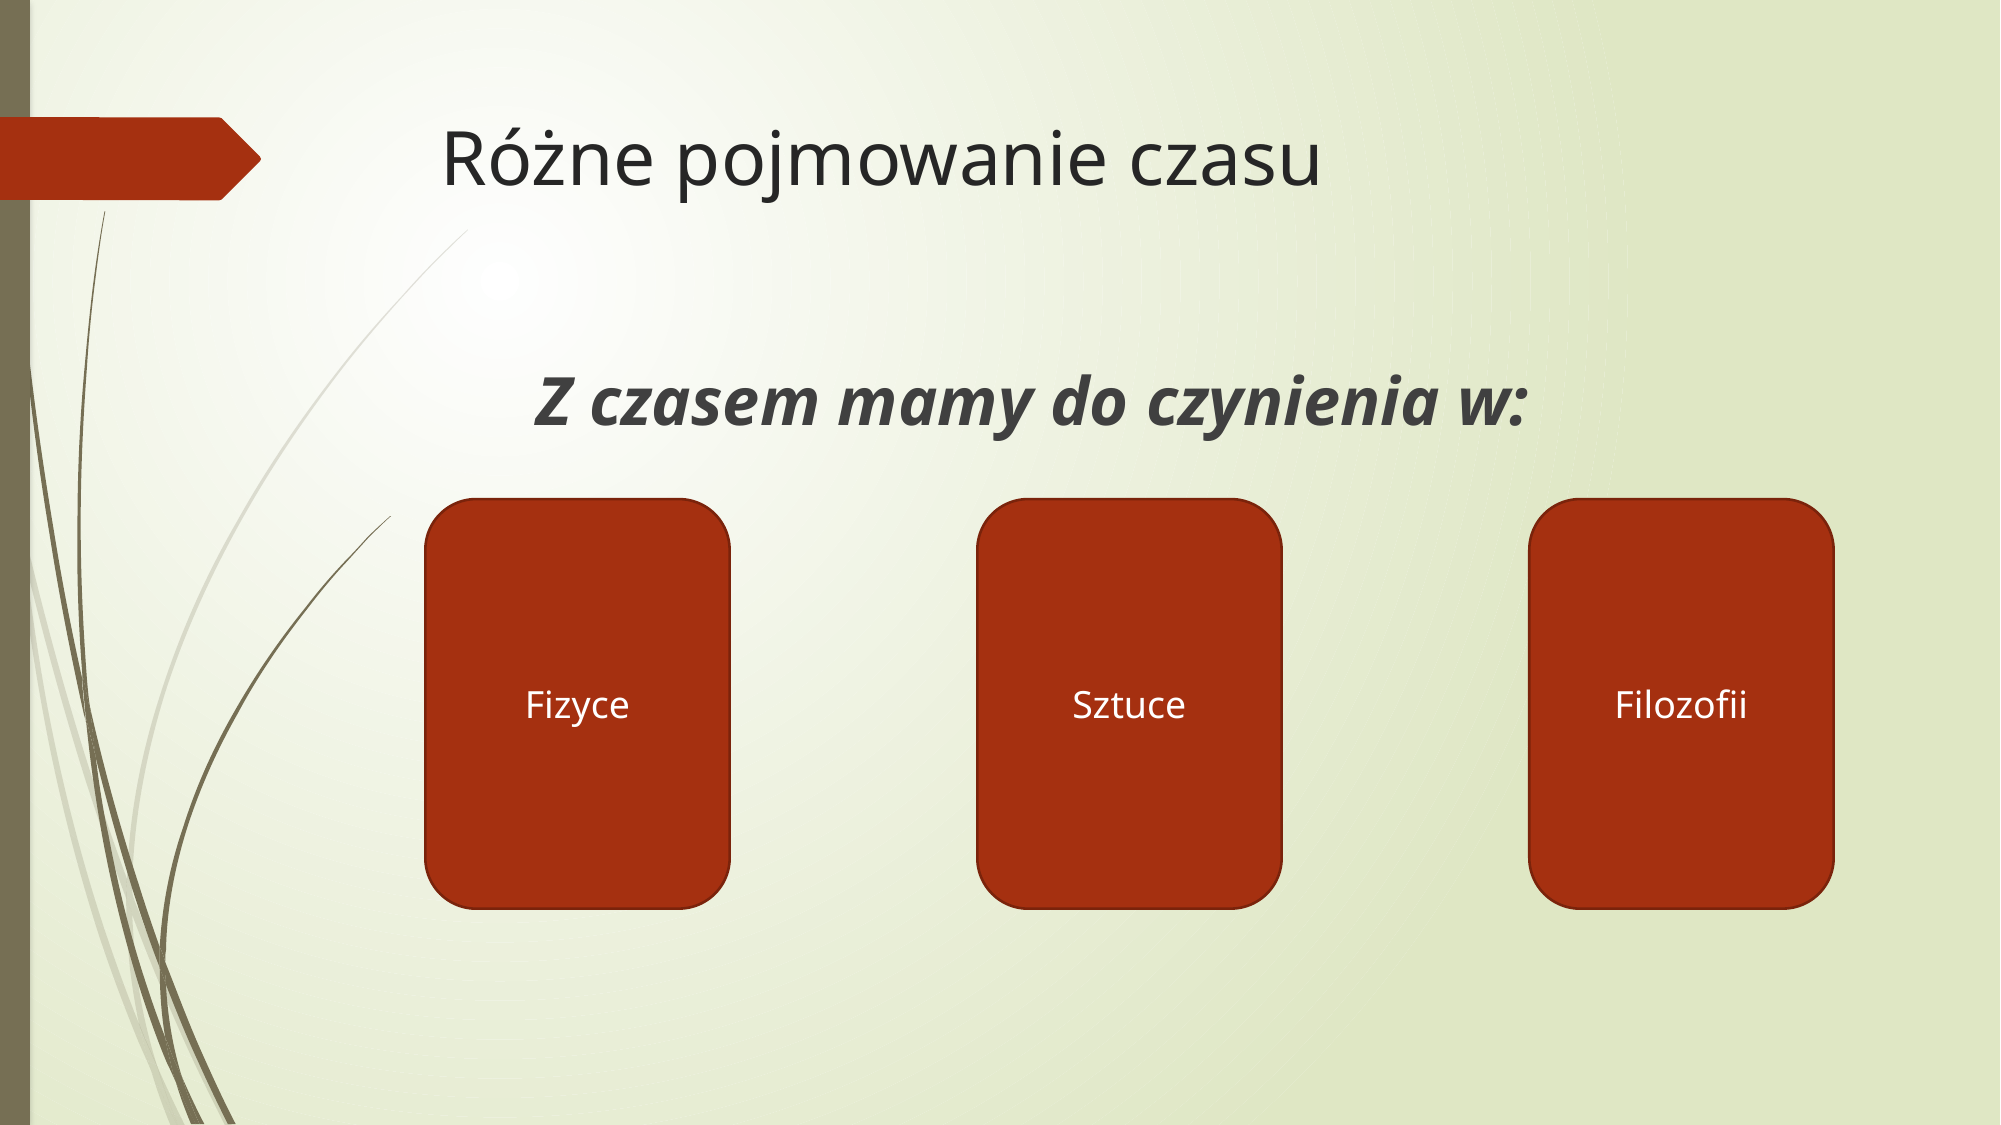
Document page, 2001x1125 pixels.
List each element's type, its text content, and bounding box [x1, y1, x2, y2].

text_box Fizyce [424, 497, 731, 910]
title Różne pojmowanie czasu [425, 102, 1888, 313]
text_box Sztuce [976, 497, 1283, 910]
text_box Filozofii [1527, 497, 1835, 910]
list Z czasem mamy do czynienia w: [521, 351, 1984, 461]
